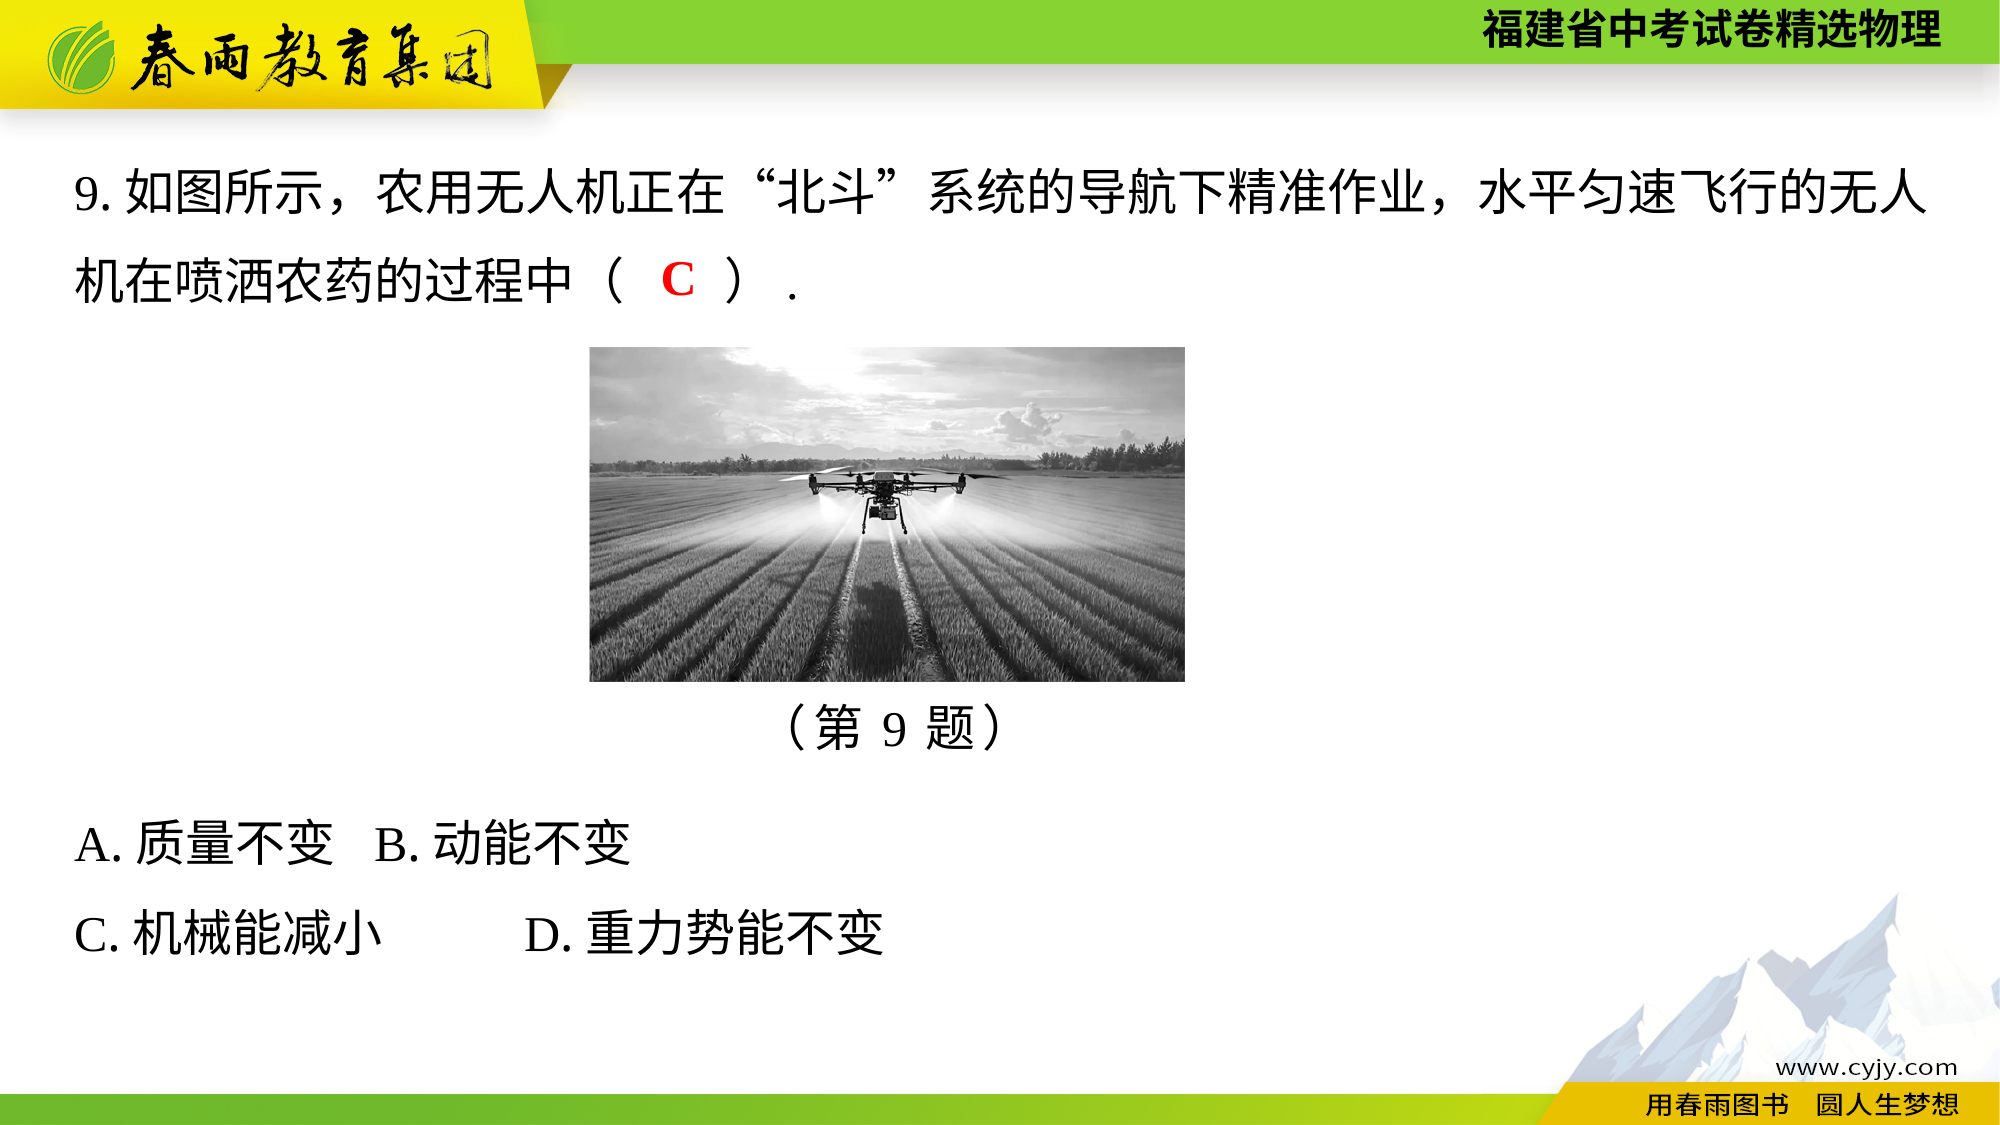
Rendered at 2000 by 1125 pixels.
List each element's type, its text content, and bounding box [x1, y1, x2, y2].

text_box （第9题） [742, 696, 1047, 764]
text_box C [645, 238, 712, 314]
list 9.如图所示，农用无人机正在“北斗”系统的导航下精准作业，水平匀速飞行的无人机在喷洒农药的过程中（ ）. A.质量不变 B.动能不变 C.机械能减小 D.重力势能不变 [59, 122, 1944, 979]
picture [0, 0, 2000, 1125]
